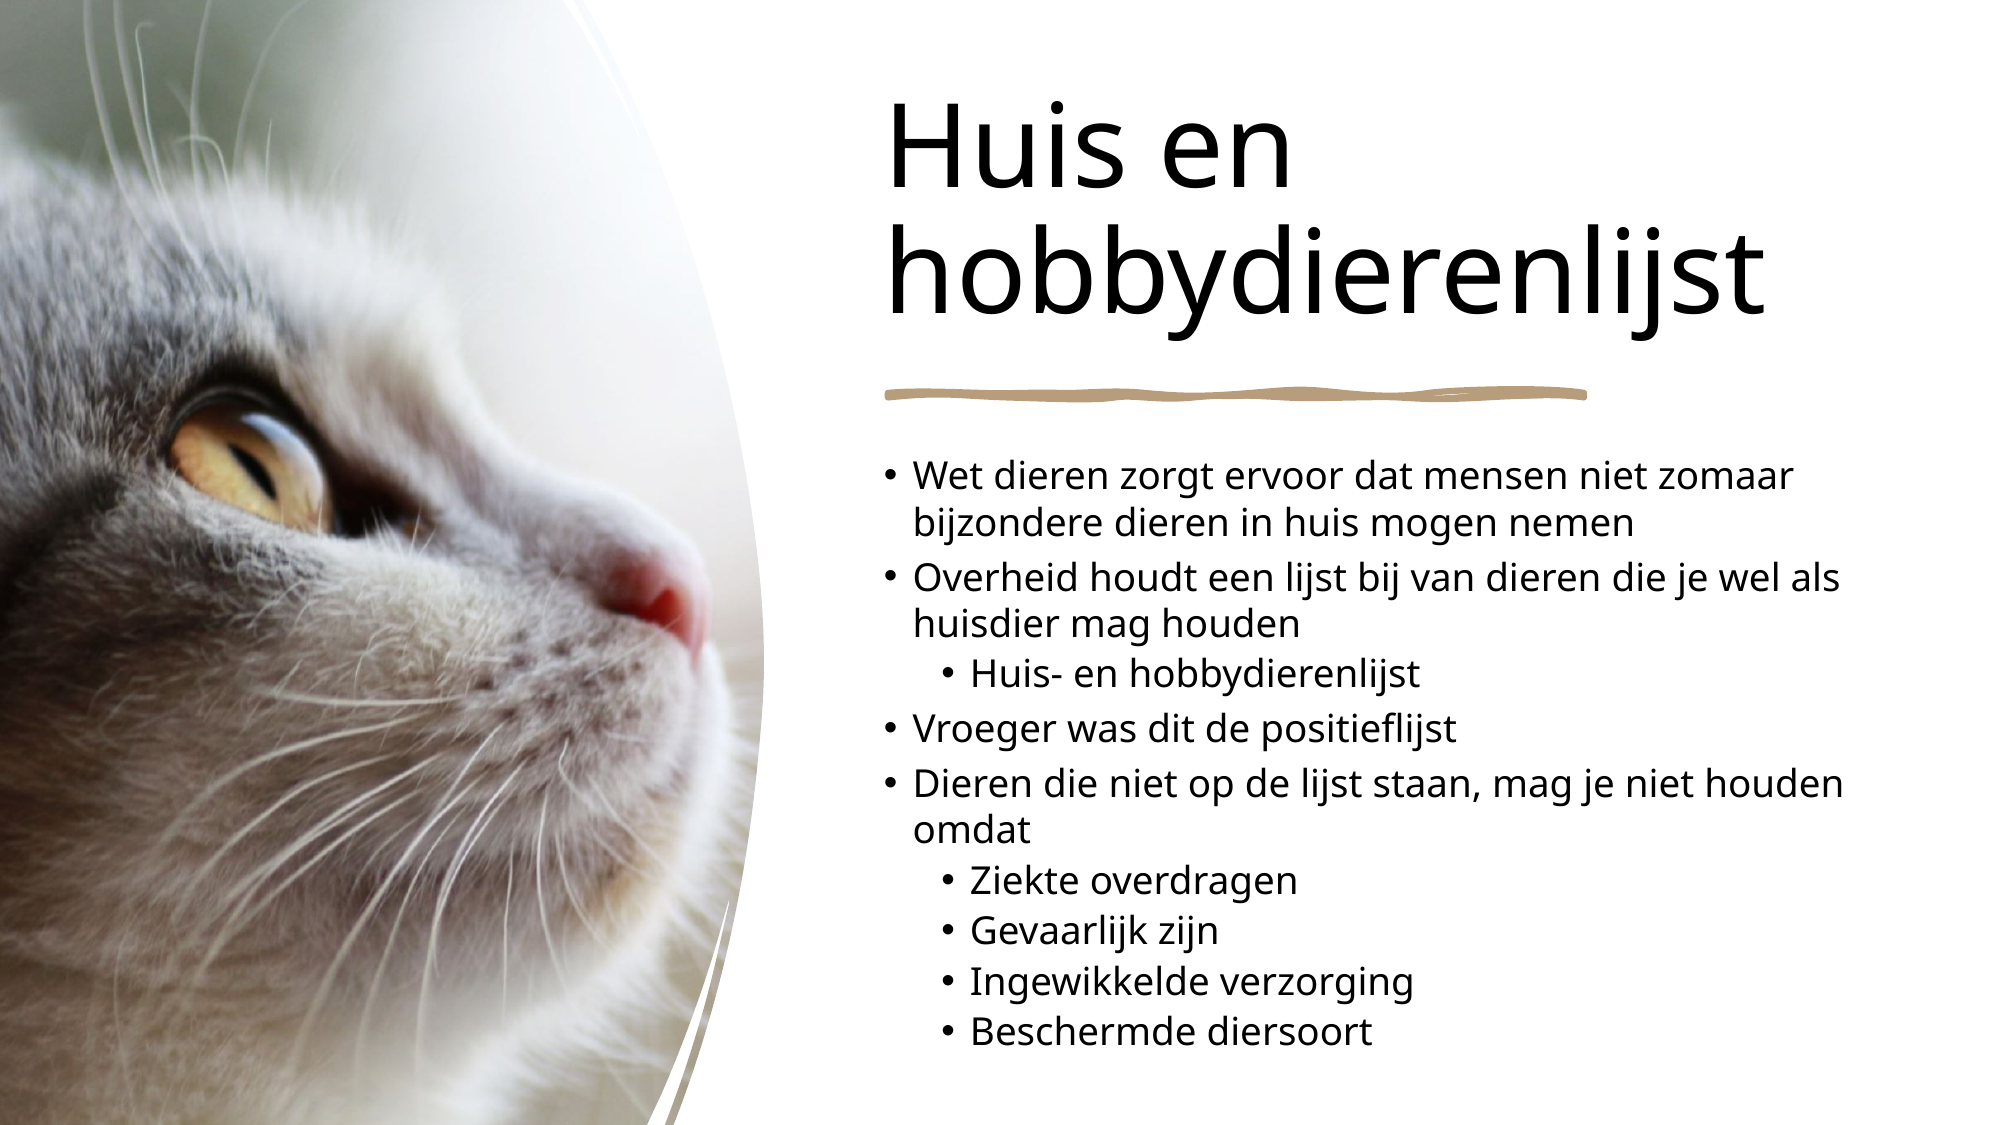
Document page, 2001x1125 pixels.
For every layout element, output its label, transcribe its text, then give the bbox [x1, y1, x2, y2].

title Huis en hobbydierenlijst [869, 53, 1895, 347]
text_box [886, 388, 1586, 401]
text_box [764, 0, 2000, 1125]
list Wet dieren zorgt ervoor dat mensen niet zomaar bijzondere dieren in huis mogen nemen Overheid houdt een lijst bij van dieren die je wel als huisdier mag houden Huis- en hobbydierenlijst Vroeger was dit de positieflijst Dieren die niet op de lijst staan, mag je niet houden omdat Ziekte overdragen Gevaarlijk zijn Ingewikkelde verzorging Beschermde diersoort [869, 443, 1964, 1071]
picture [0, 0, 764, 1125]
